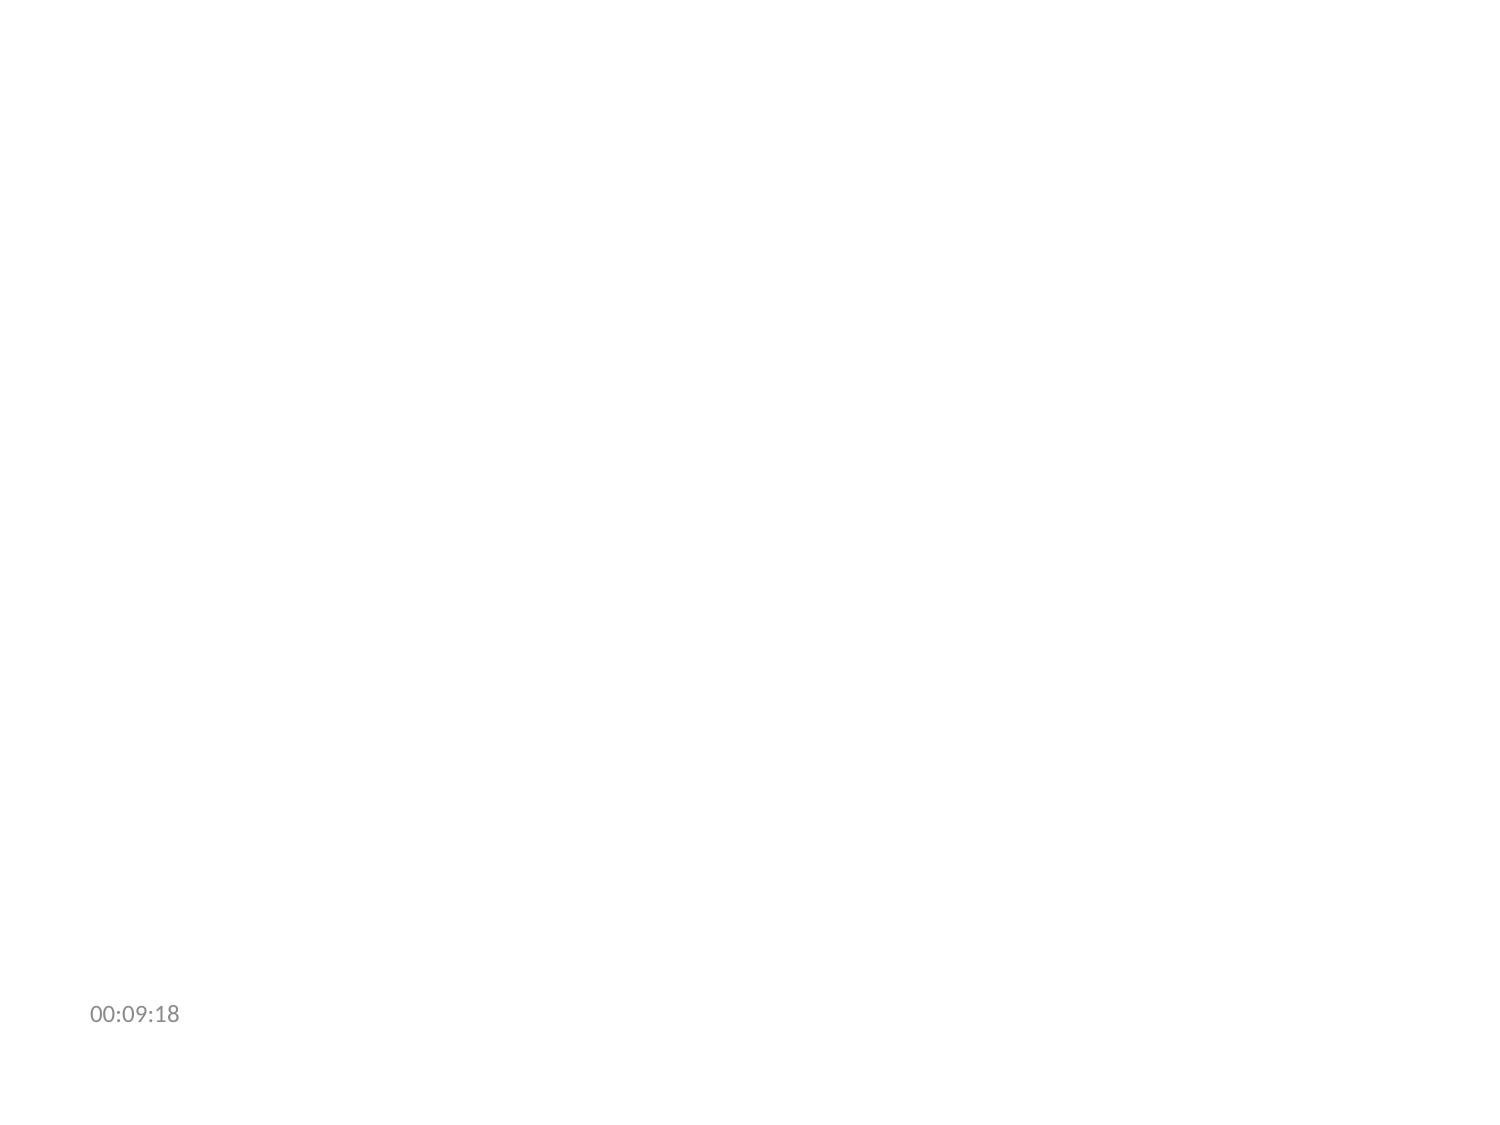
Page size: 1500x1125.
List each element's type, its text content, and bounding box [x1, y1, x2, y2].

text_box 15:35:09 [75, 982, 425, 1043]
